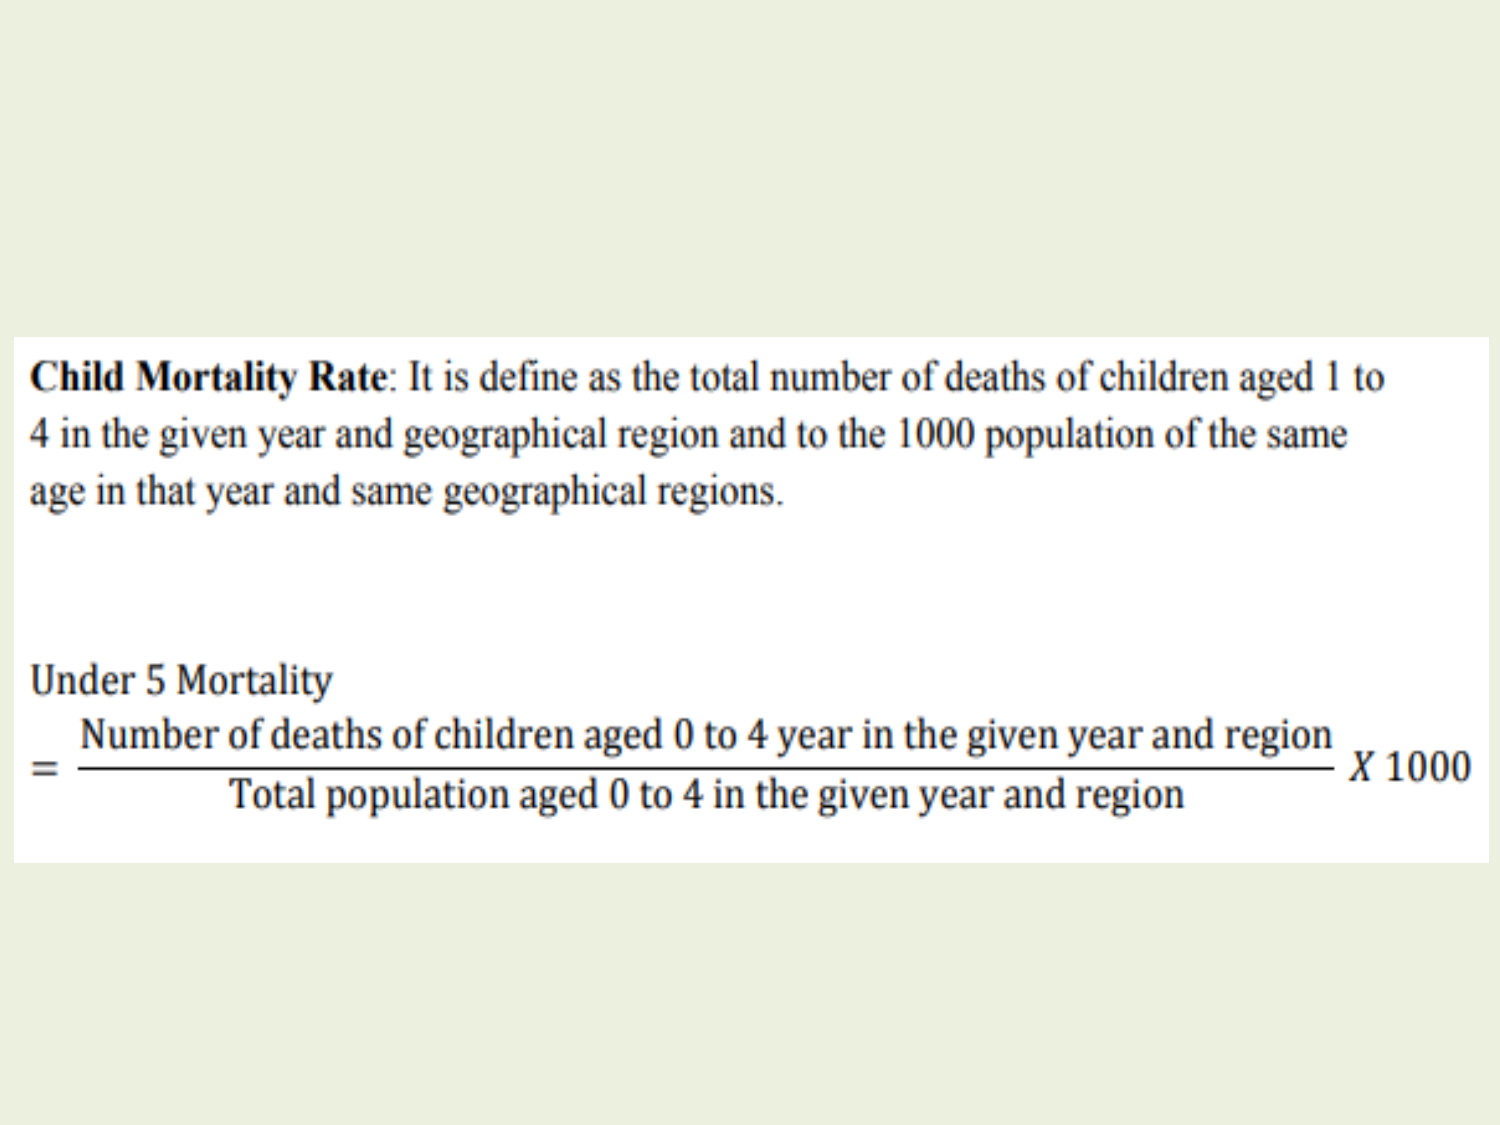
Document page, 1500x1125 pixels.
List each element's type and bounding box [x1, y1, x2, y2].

list [14, 337, 1489, 863]
